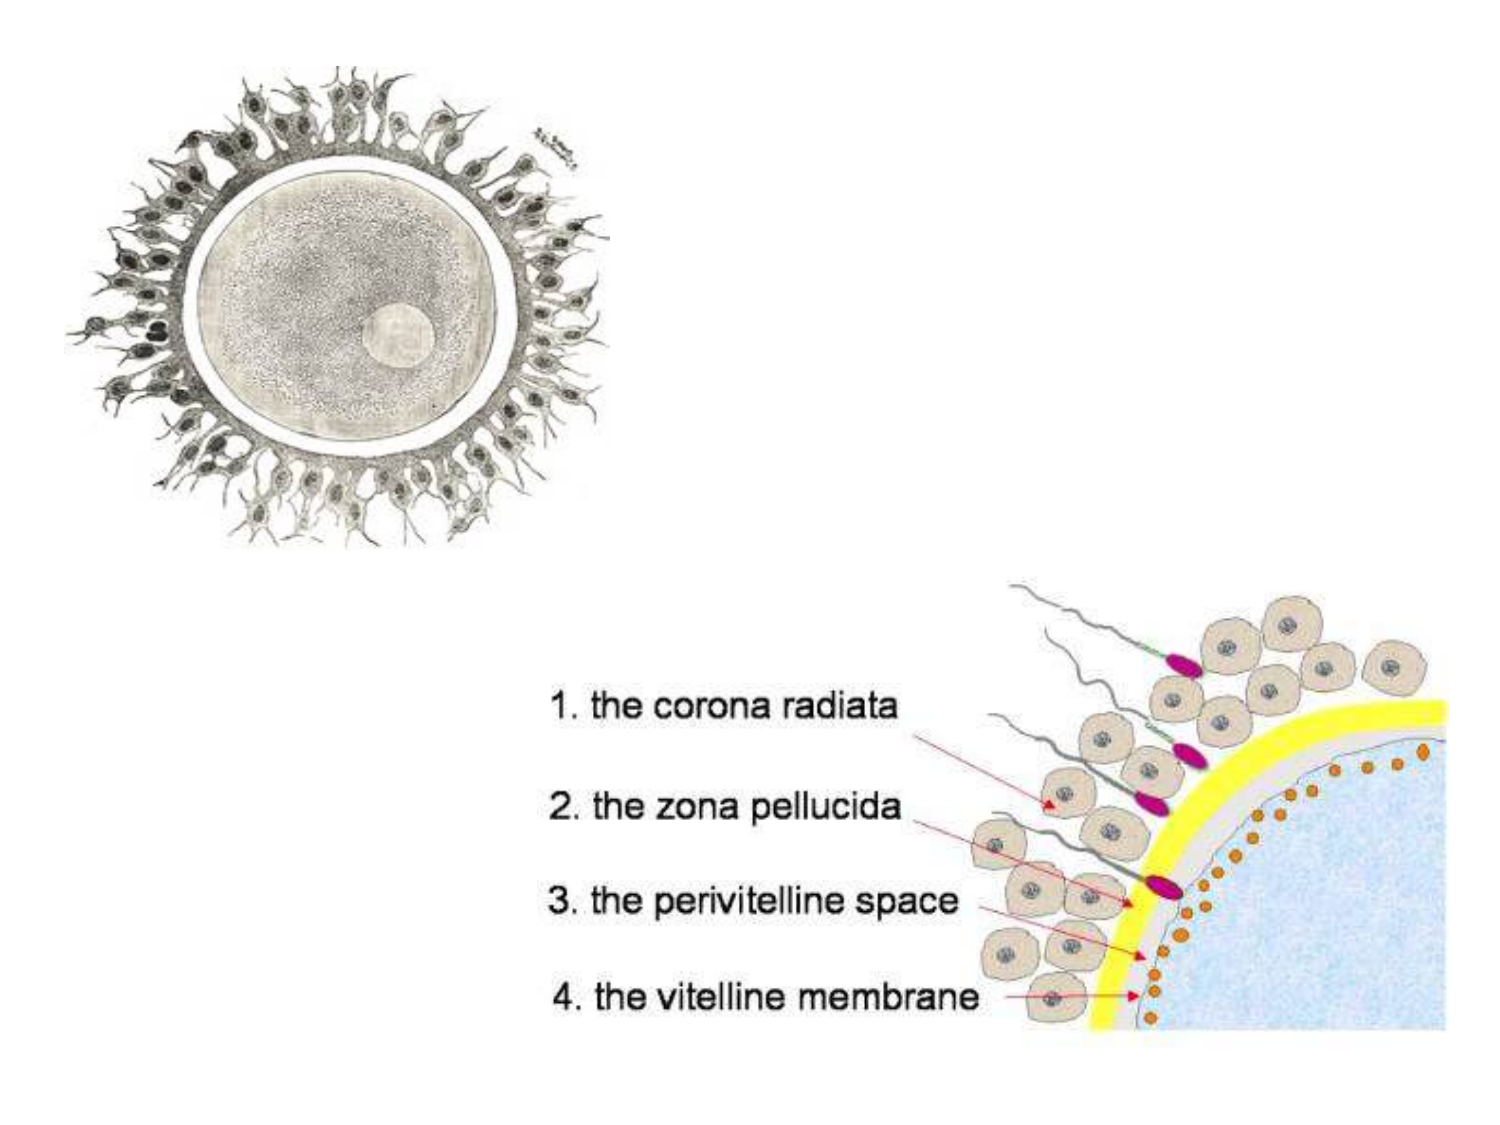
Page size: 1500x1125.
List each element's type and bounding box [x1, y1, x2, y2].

picture [64, 65, 611, 551]
picture [537, 562, 1449, 1078]
